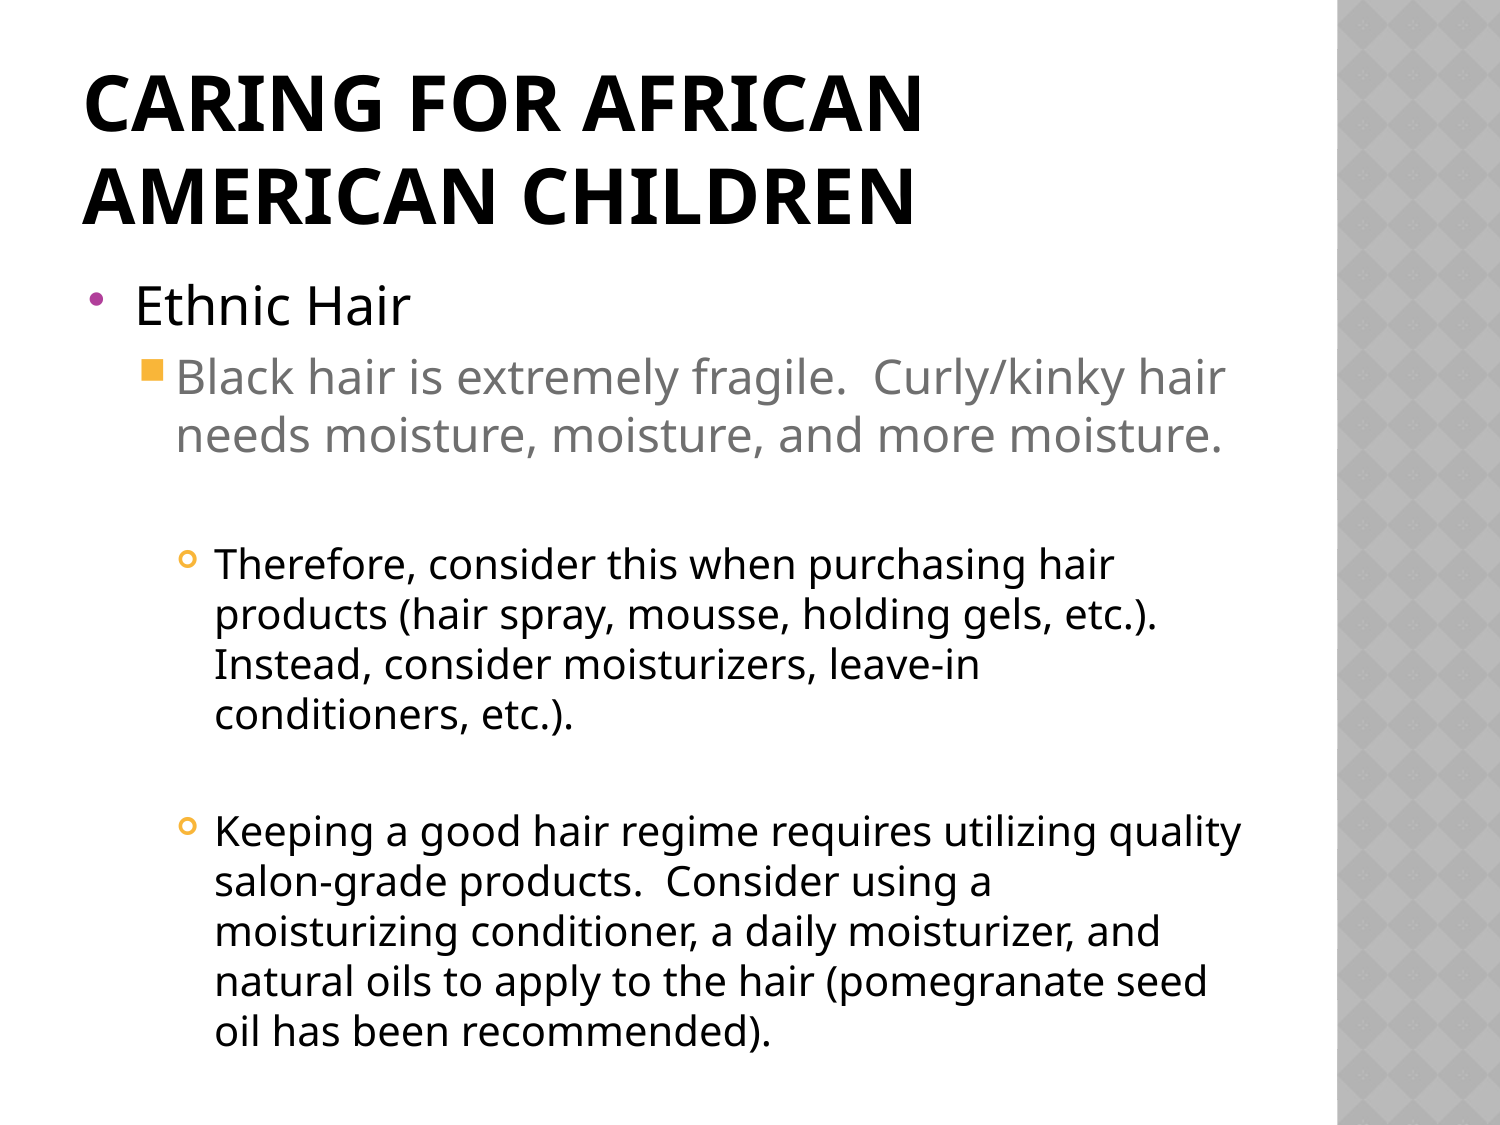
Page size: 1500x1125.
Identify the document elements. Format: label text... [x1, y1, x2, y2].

list Ethnic Hair Black hair is extremely fragile. Curly/kinky hair needs moisture, moisture, and more moisture. Therefore, consider this when purchasing hair products (hair spray, mousse, holding gels, etc.). Instead, consider moisturizers, leave-in conditioners, etc.). Keeping a good hair regime requires utilizing quality salon-grade products. Consider using a moisturizing conditioner, a daily moisturizer, and natural oils to apply to the hair (pomegranate seed oil has been recommended). [75, 264, 1263, 1059]
title Caring for African American Children [75, 52, 1263, 240]
